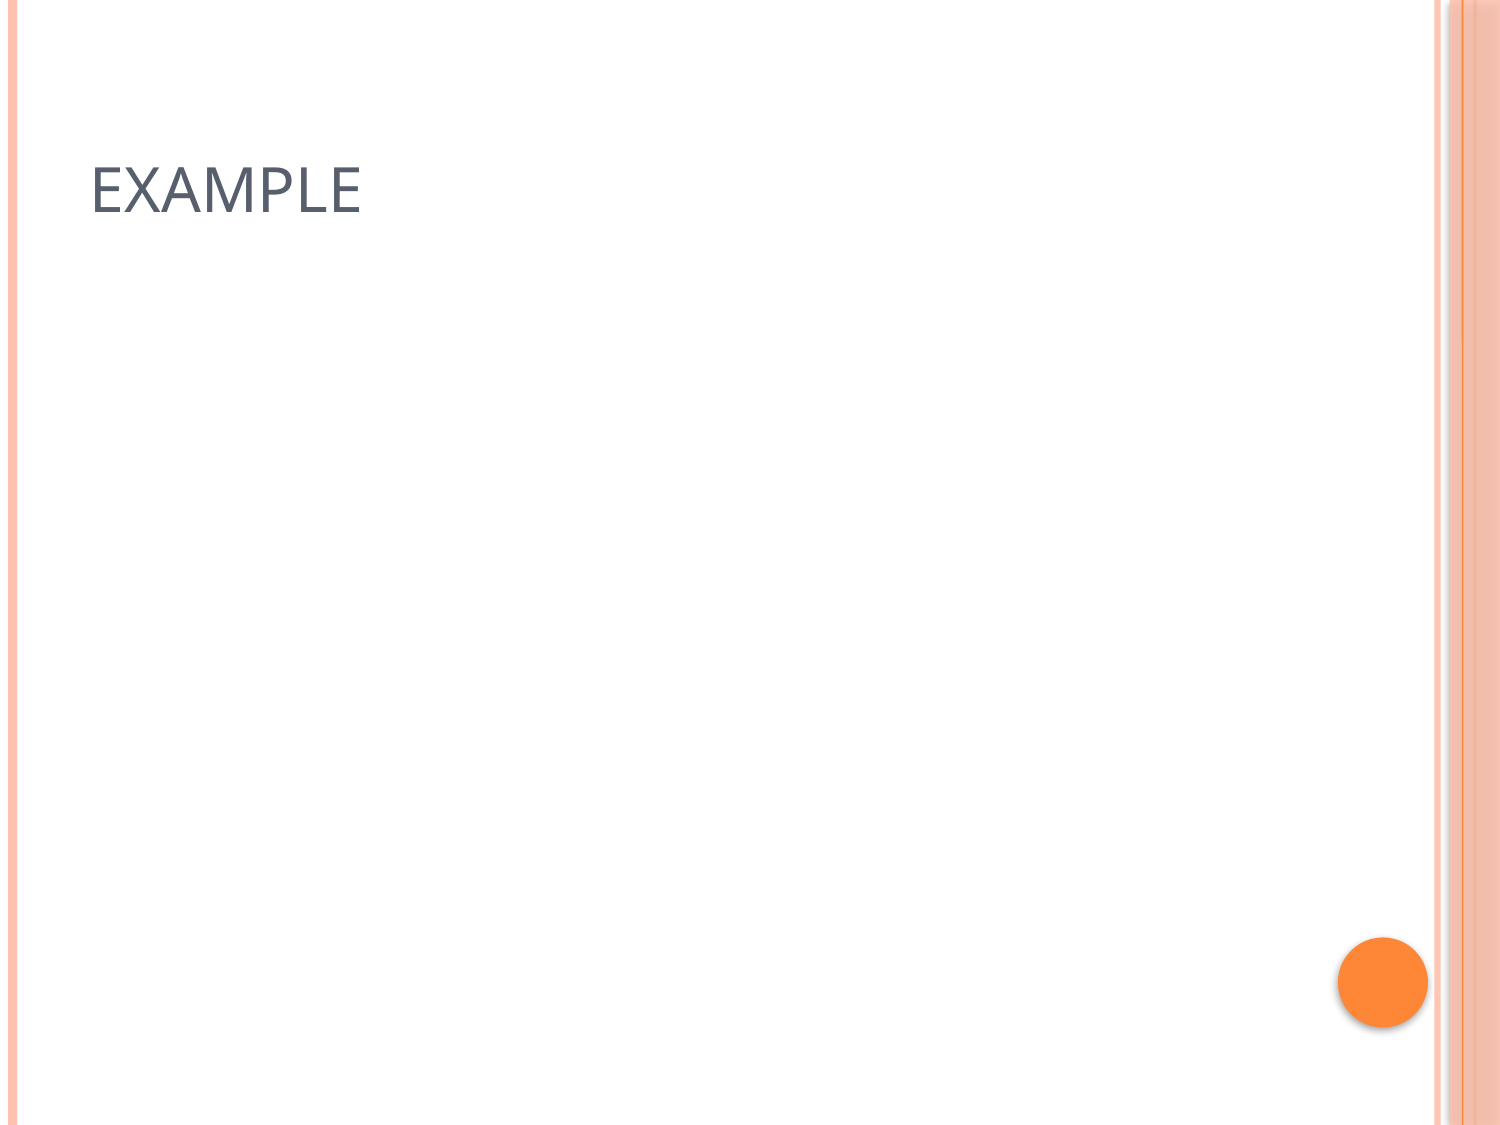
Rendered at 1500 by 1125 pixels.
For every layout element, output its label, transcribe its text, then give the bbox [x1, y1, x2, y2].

title Example [75, 45, 1300, 233]
